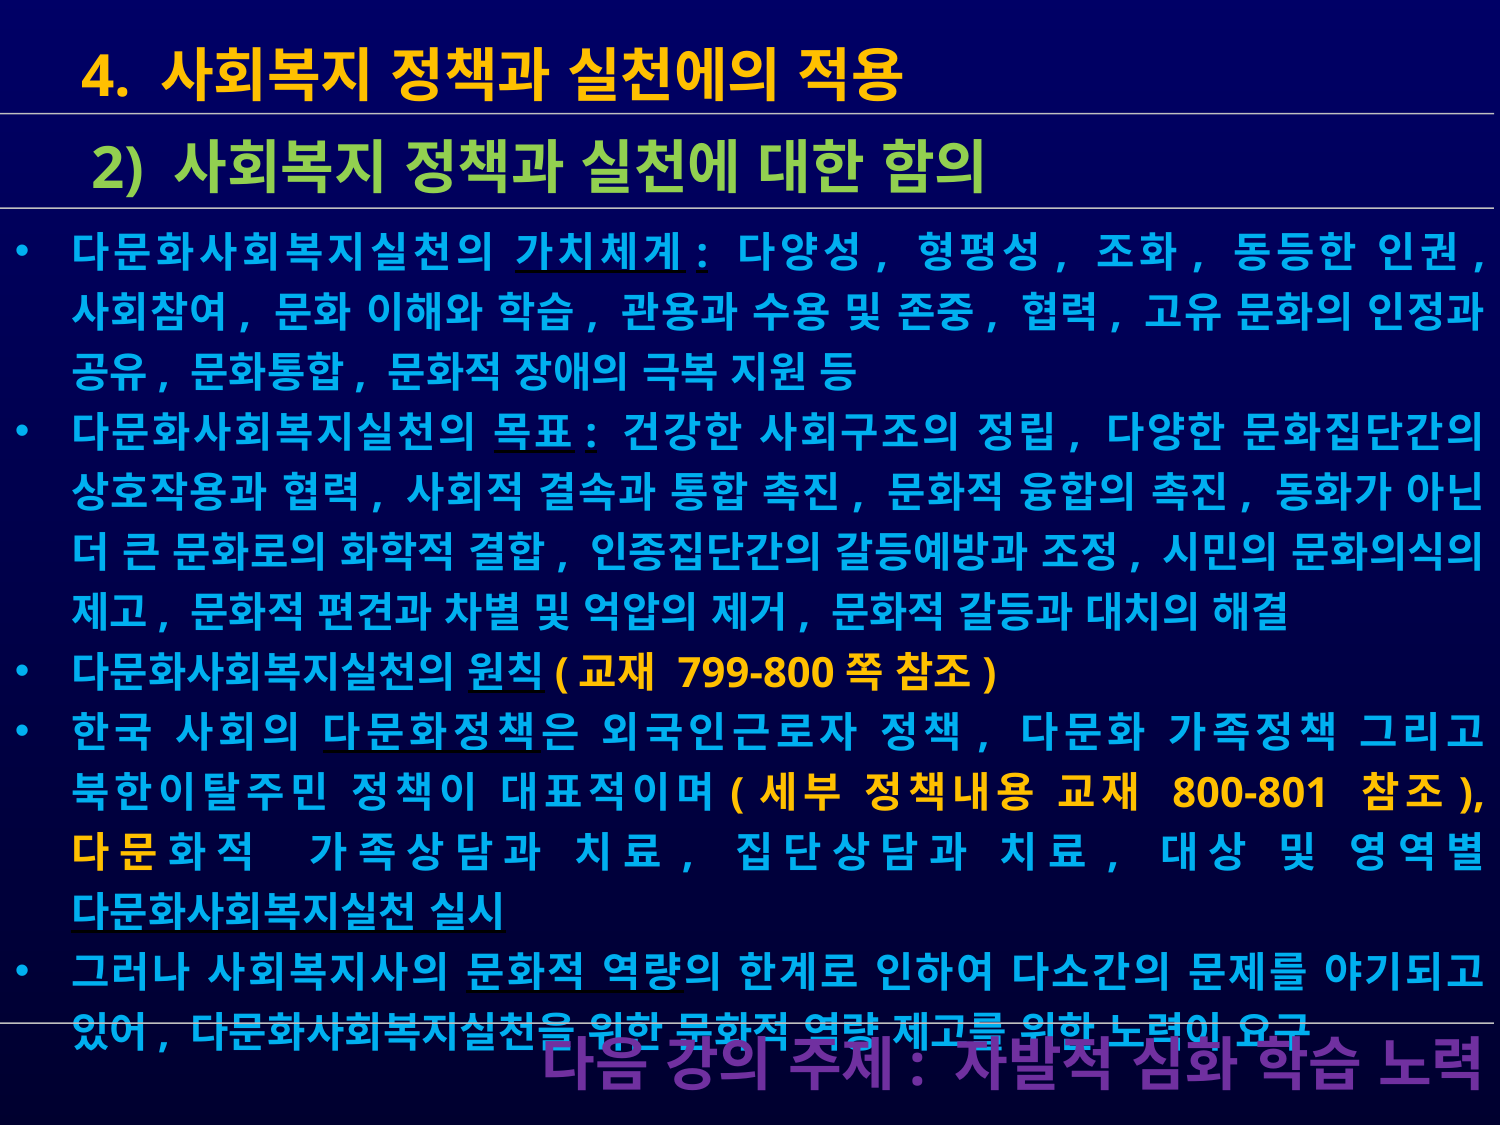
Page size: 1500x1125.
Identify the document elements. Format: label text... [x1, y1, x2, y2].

text_box 다음 강의 주제: 자발적 심화 학습 노력 [0, 1020, 1500, 1105]
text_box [0, 30, 1500, 1004]
